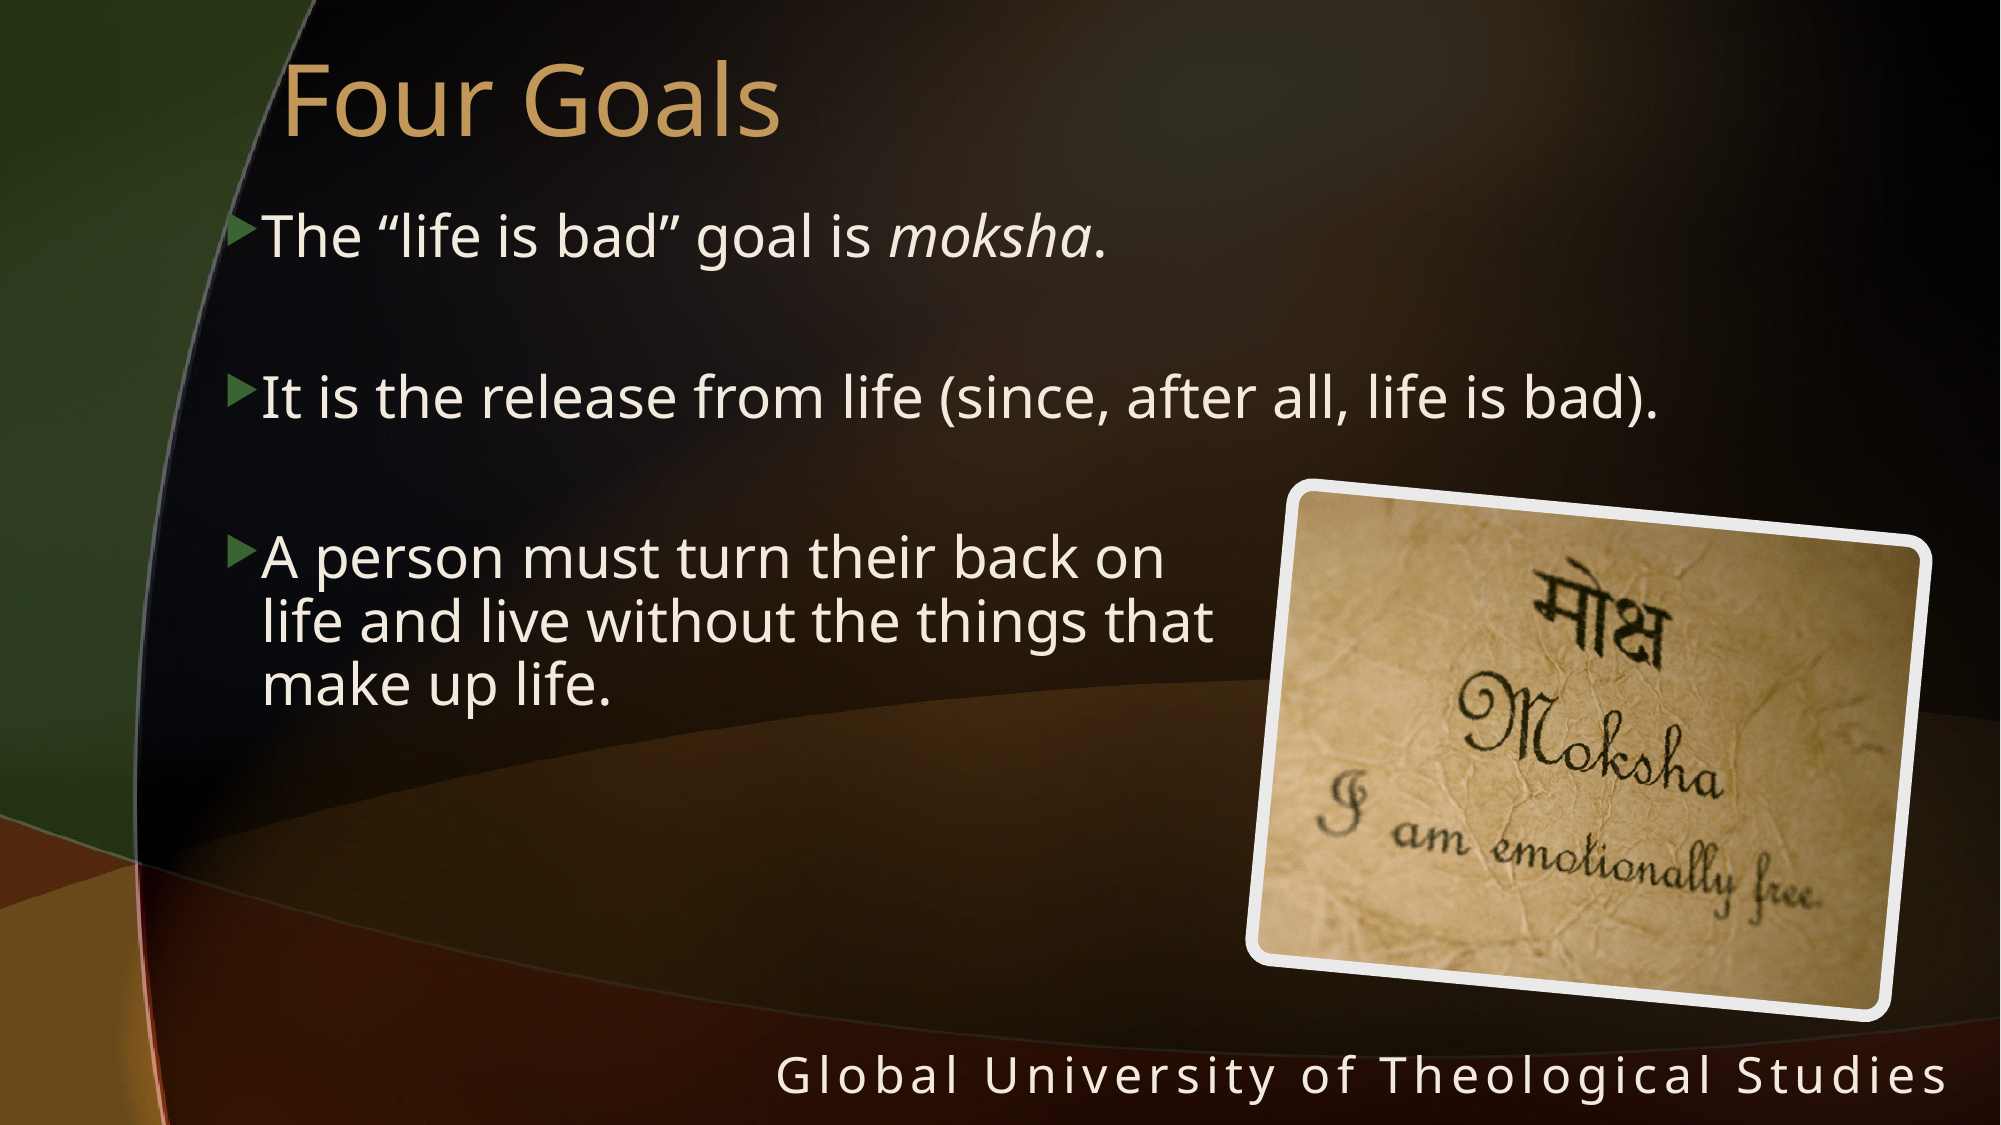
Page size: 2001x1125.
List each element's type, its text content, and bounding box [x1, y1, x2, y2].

list The “life is bad” goal is moksha. It is the release from life (since, after all, life is bad). A person must turn their back on life and live without the things that make up life. [208, 199, 1956, 988]
title Four Goals [264, 4, 1993, 188]
text_box Global University of Theological Studies [760, 1042, 2000, 1124]
picture [0, 0, 2001, 1125]
